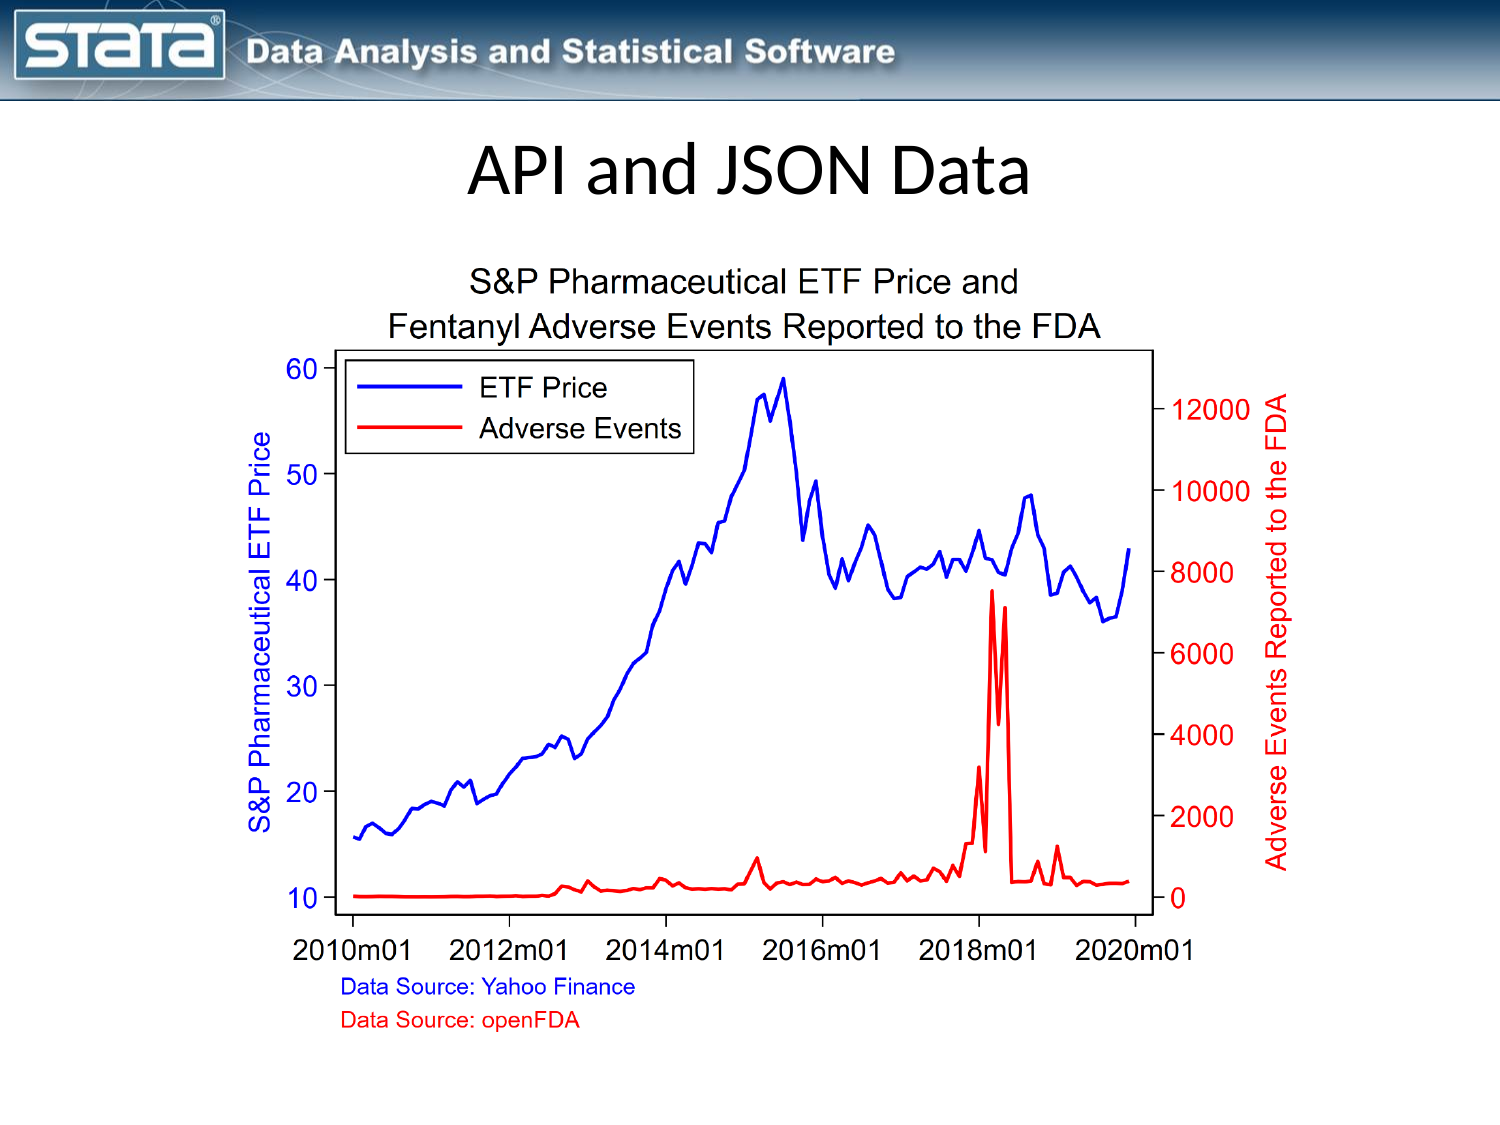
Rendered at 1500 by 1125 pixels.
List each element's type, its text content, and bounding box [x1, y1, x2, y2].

title API and JSON Data [0, 104, 1500, 225]
picture [212, 230, 1326, 1066]
picture [0, 0, 1500, 101]
